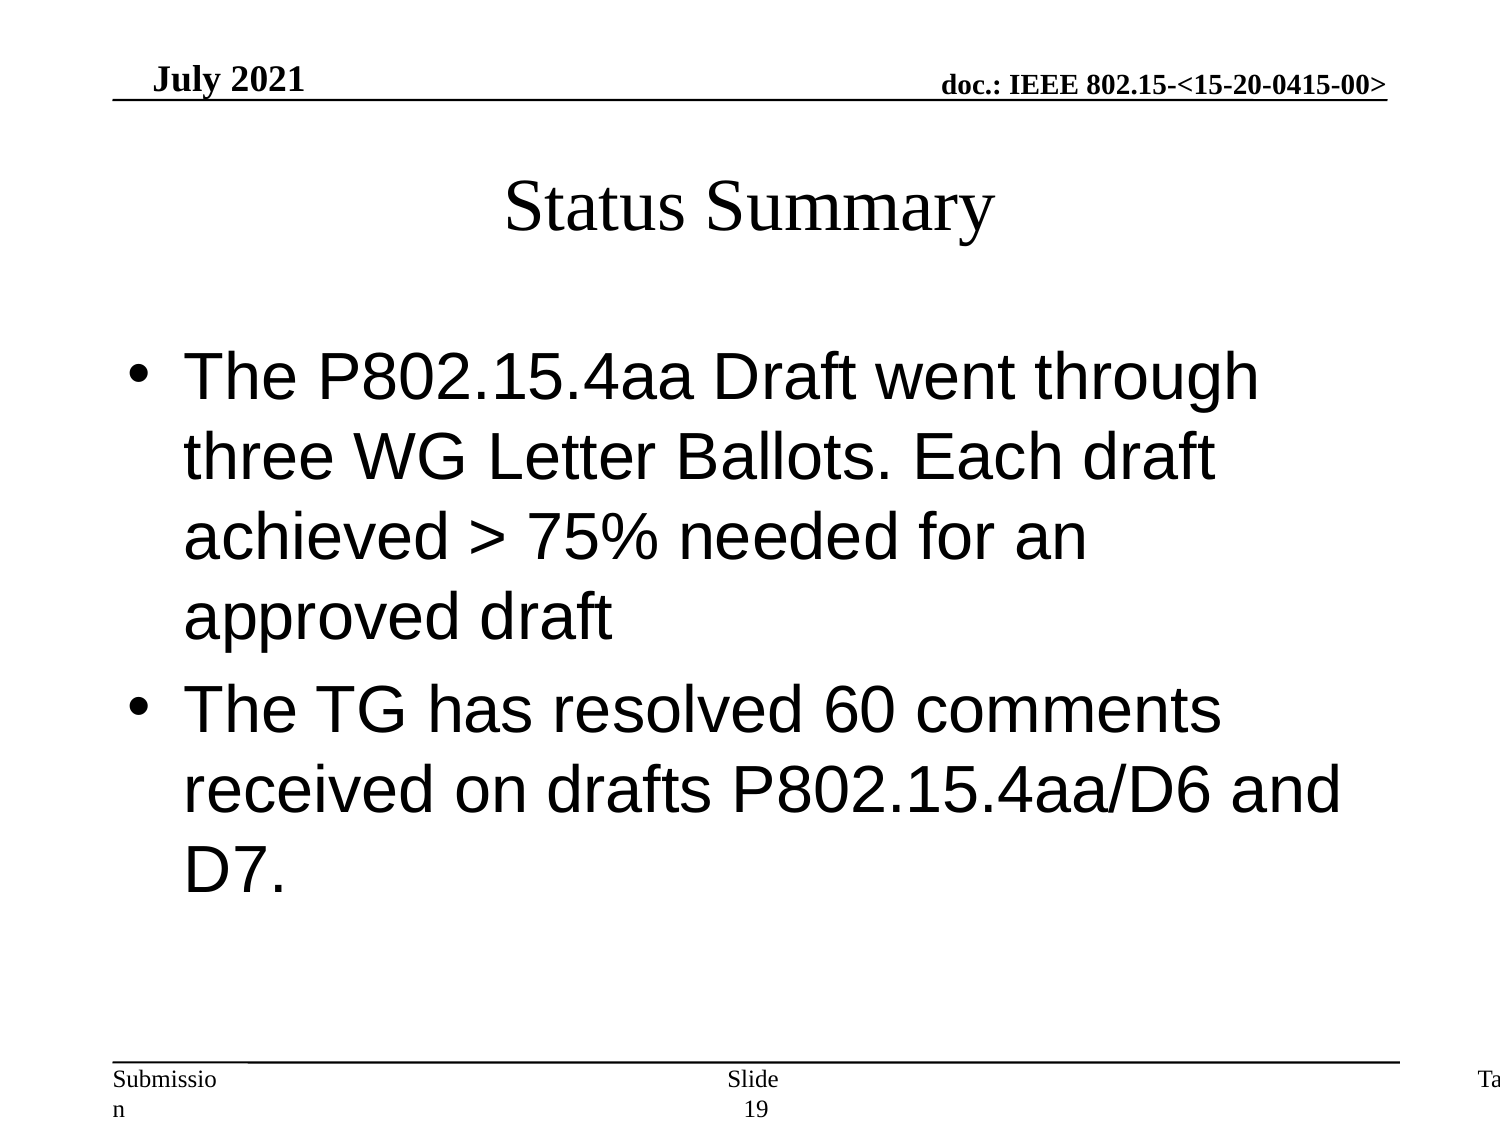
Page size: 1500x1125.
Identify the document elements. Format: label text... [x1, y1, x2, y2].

footer Takashi Kuramochi(Lapis Technology) [1171, 1062, 1500, 1092]
slide_number Slide 19 [720, 1062, 792, 1093]
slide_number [152, 54, 563, 100]
title Status Summary [112, 112, 1388, 288]
list The P802.15.4aa Draft went through three WG Letter Ballots. Each draft achieved > 75% needed for an approved draft The TG has resolved 60 comments received on drafts P802.15.4aa/D6 and D7. [112, 324, 1388, 1000]
